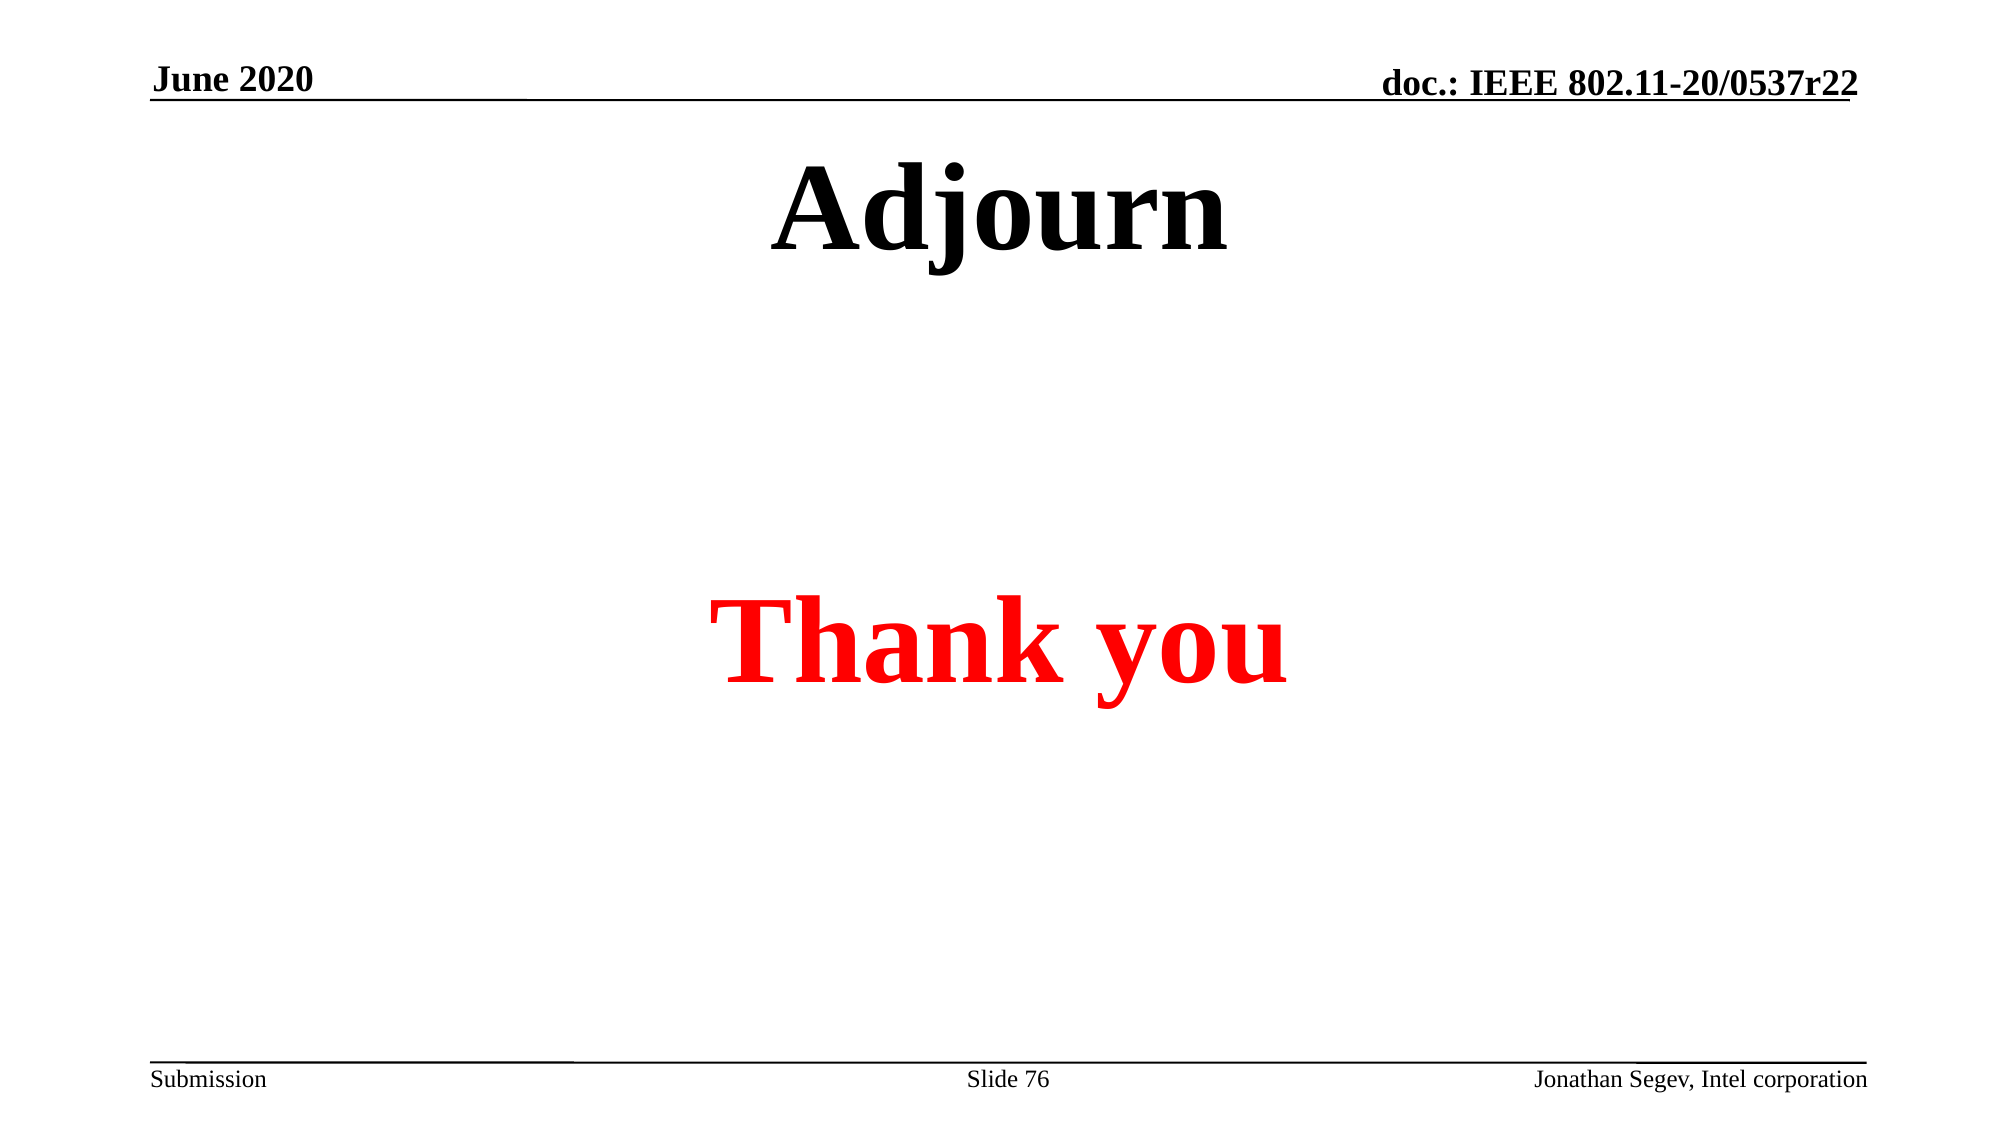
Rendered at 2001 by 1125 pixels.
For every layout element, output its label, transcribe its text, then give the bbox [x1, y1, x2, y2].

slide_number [152, 54, 563, 100]
title Adjourn [149, 112, 1850, 288]
footer Jonathan Segev, Intel corporation [1171, 1061, 1869, 1093]
slide_number Slide 76 [950, 1061, 1067, 1123]
list Thank you [149, 324, 1850, 1000]
